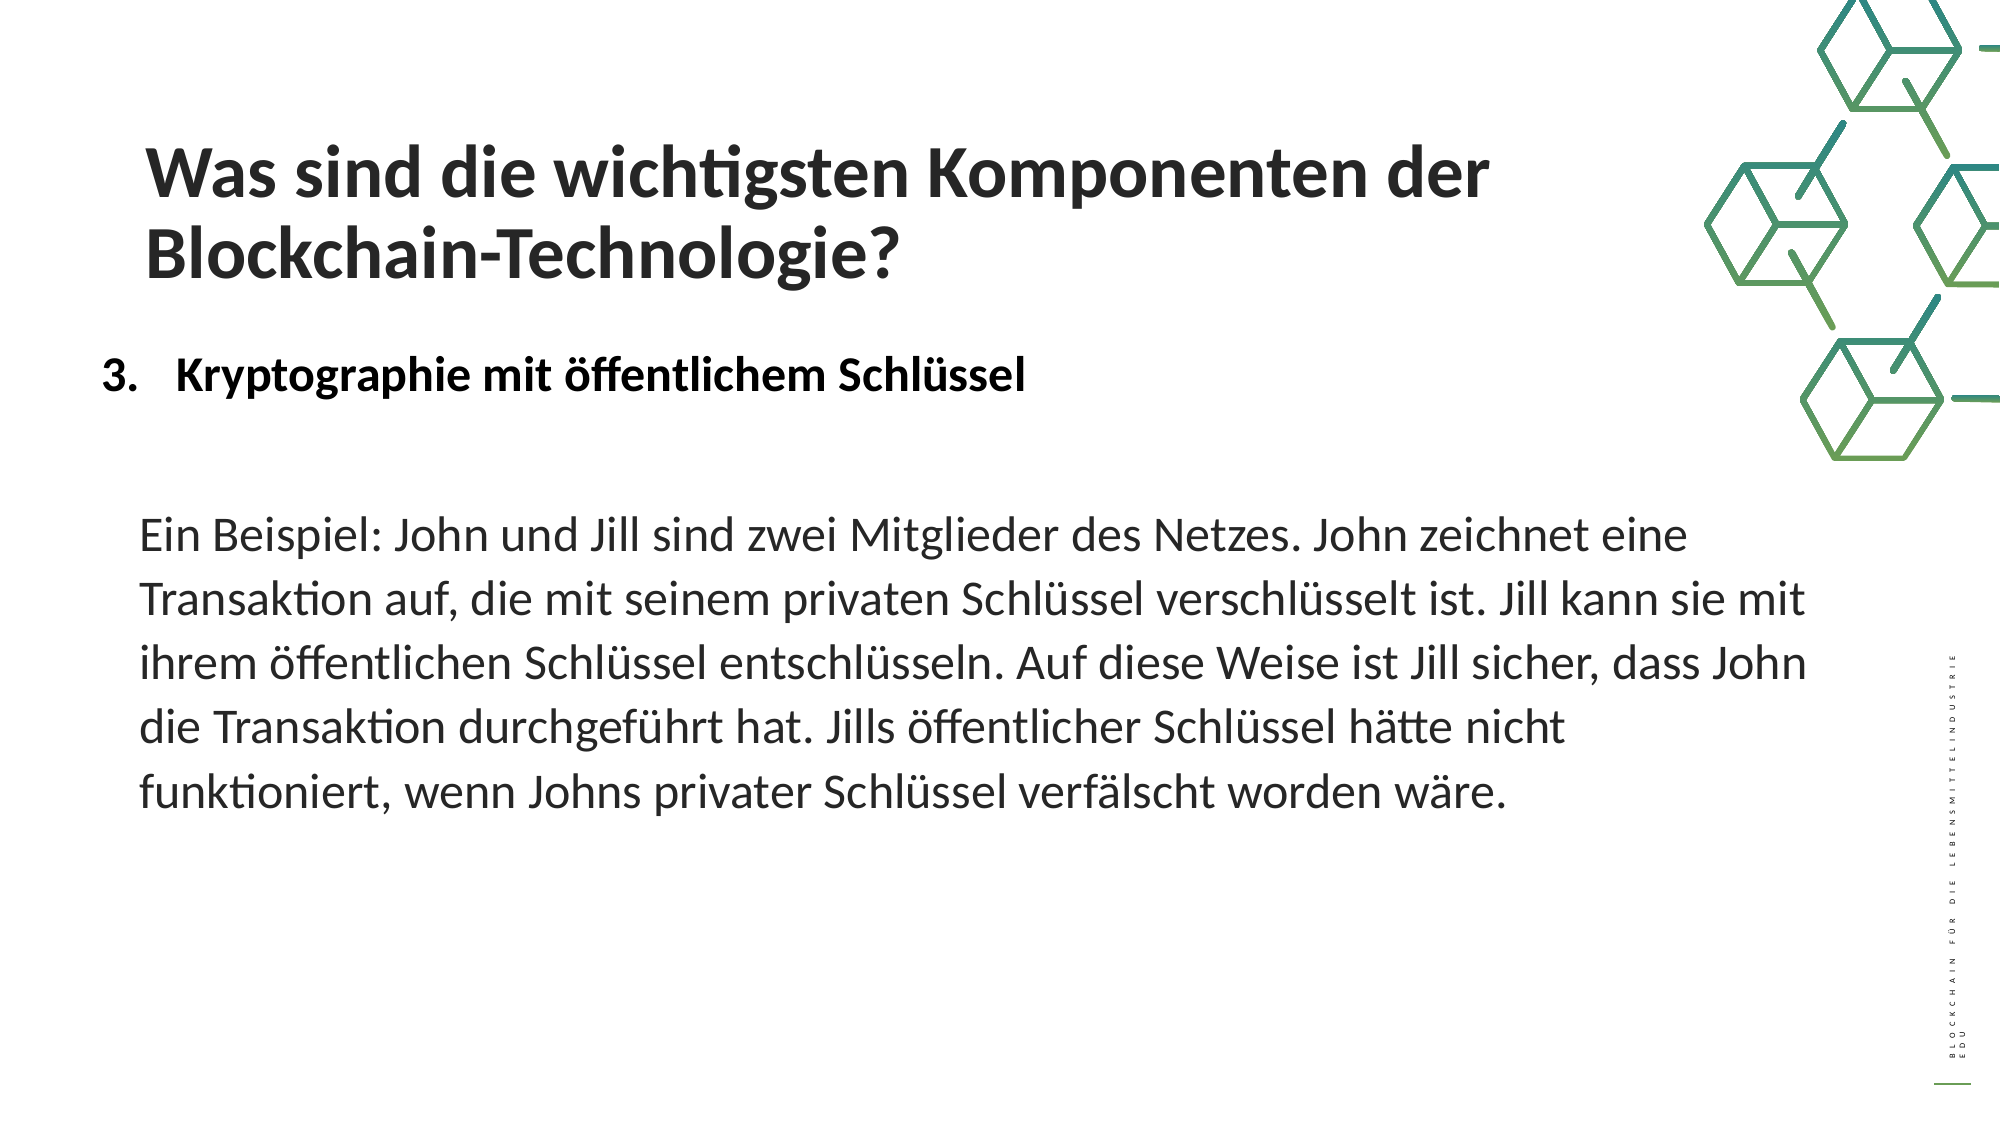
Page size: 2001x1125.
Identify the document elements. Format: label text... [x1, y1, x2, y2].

list Was sind die wichtigsten Komponenten der Blockchain-Technologie? [130, 124, 1704, 337]
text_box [1704, 0, 2000, 461]
list Kryptographie mit öffentlichem Schlüssel Ein Beispiel: John und Jill sind zwei Mitglieder des Netzes. John zeichnet eine Transaktion auf, die mit seinem privaten Schlüssel verschlüsselt ist. Jill kann sie mit ihrem öffentlichen Schlüssel entschlüsseln. Auf diese Weise ist Jill sicher, dass John die Transaktion durchgeführt hat. Jills öffentlicher Schlüssel hätte nicht funktioniert, wenn Johns privater Schlüssel verfälscht worden wäre. [86, 329, 1825, 1100]
